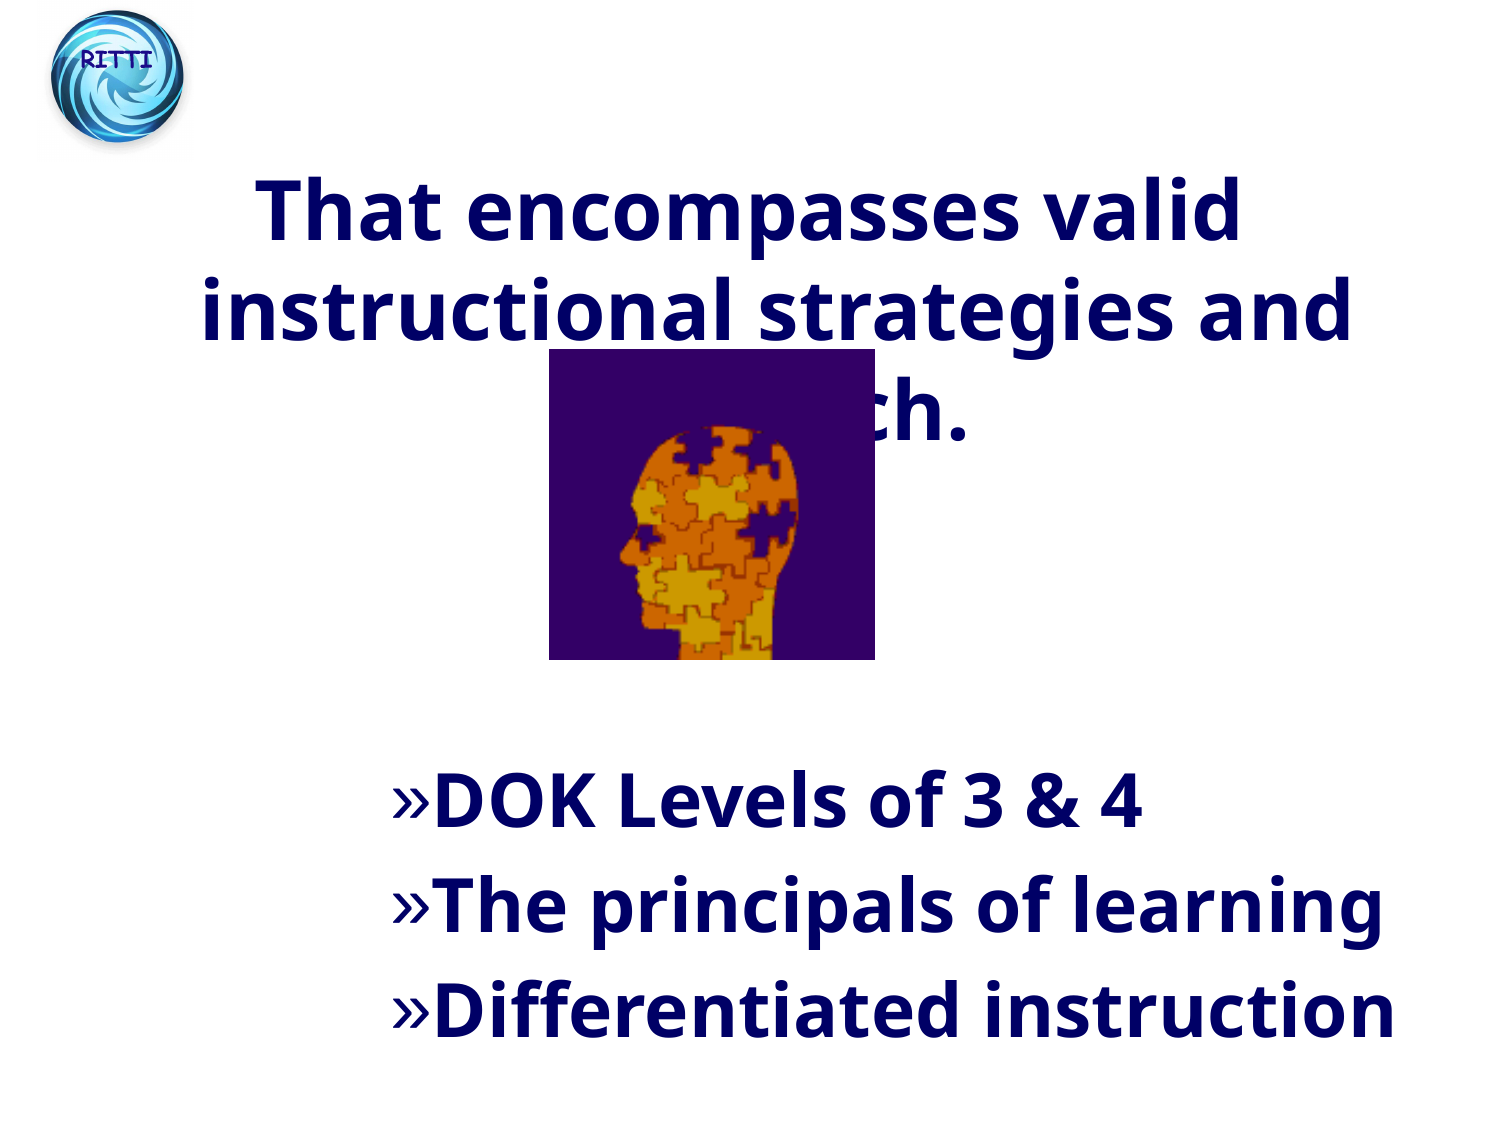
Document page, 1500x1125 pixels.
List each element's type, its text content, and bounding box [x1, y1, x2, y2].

list That encompasses valid instructional strategies and research. DOK Levels of 3 & 4 The principals of learning Differentiated instruction [75, 149, 1425, 1005]
picture [37, 0, 194, 162]
picture [549, 349, 876, 661]
